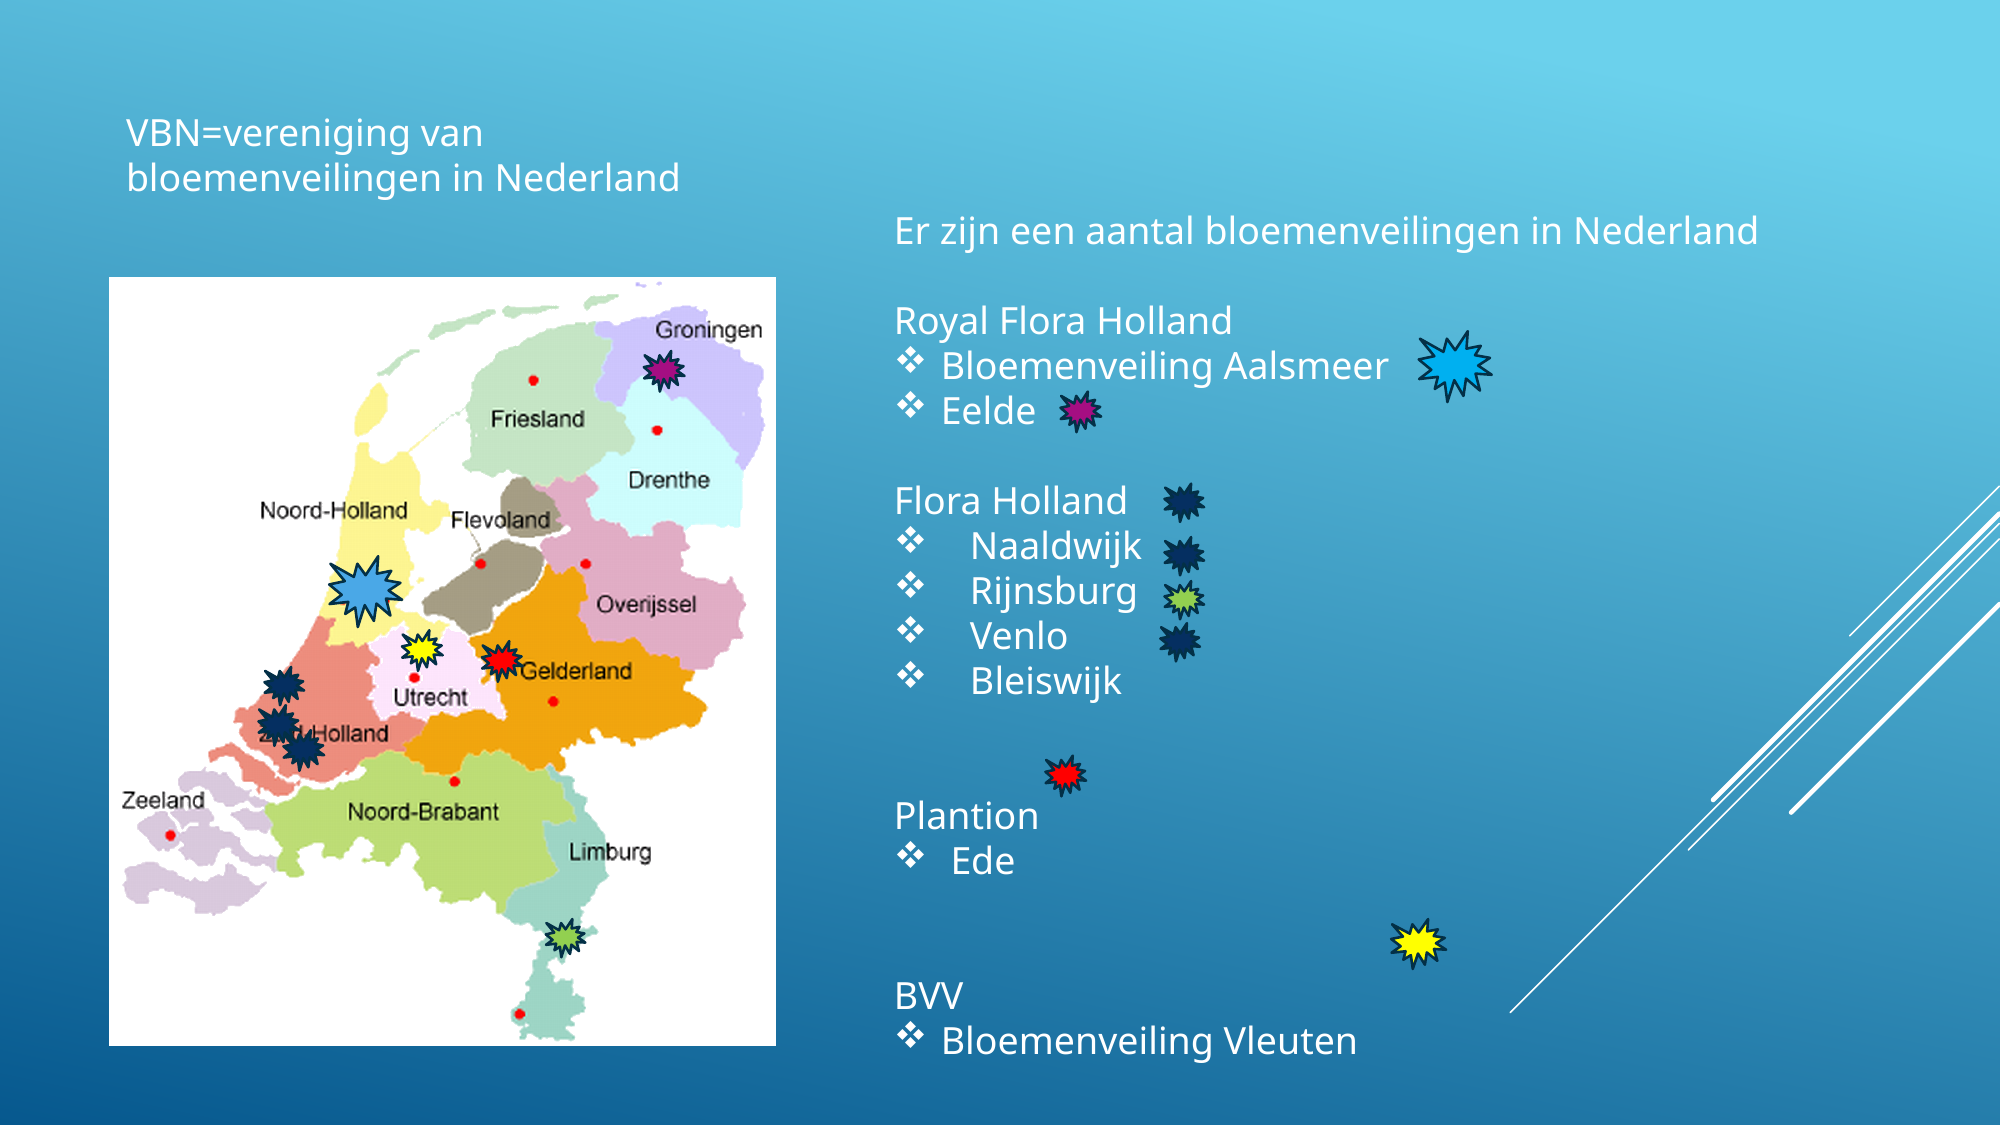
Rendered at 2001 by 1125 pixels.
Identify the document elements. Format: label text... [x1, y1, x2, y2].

text_box [1389, 917, 1448, 971]
text_box Er zijn een aantal bloemenveilingen in Nederland Royal Flora Holland Bloemenveiling Aalsmeer Eelde Flora Holland Naaldwijk Rijnsburg Venlo Bleiswijk Plantion Ede BVV Bloemenveiling Vleuten [879, 199, 1869, 1125]
text_box [1159, 621, 1202, 663]
text_box VBN=vereniging van bloemenveilingen in Nederland [111, 102, 763, 252]
text_box [1417, 330, 1493, 404]
picture [109, 276, 776, 1047]
text_box [1163, 482, 1206, 524]
text_box [1044, 754, 1088, 798]
text_box [1163, 535, 1206, 577]
text_box [1059, 390, 1103, 434]
text_box [1163, 579, 1206, 621]
